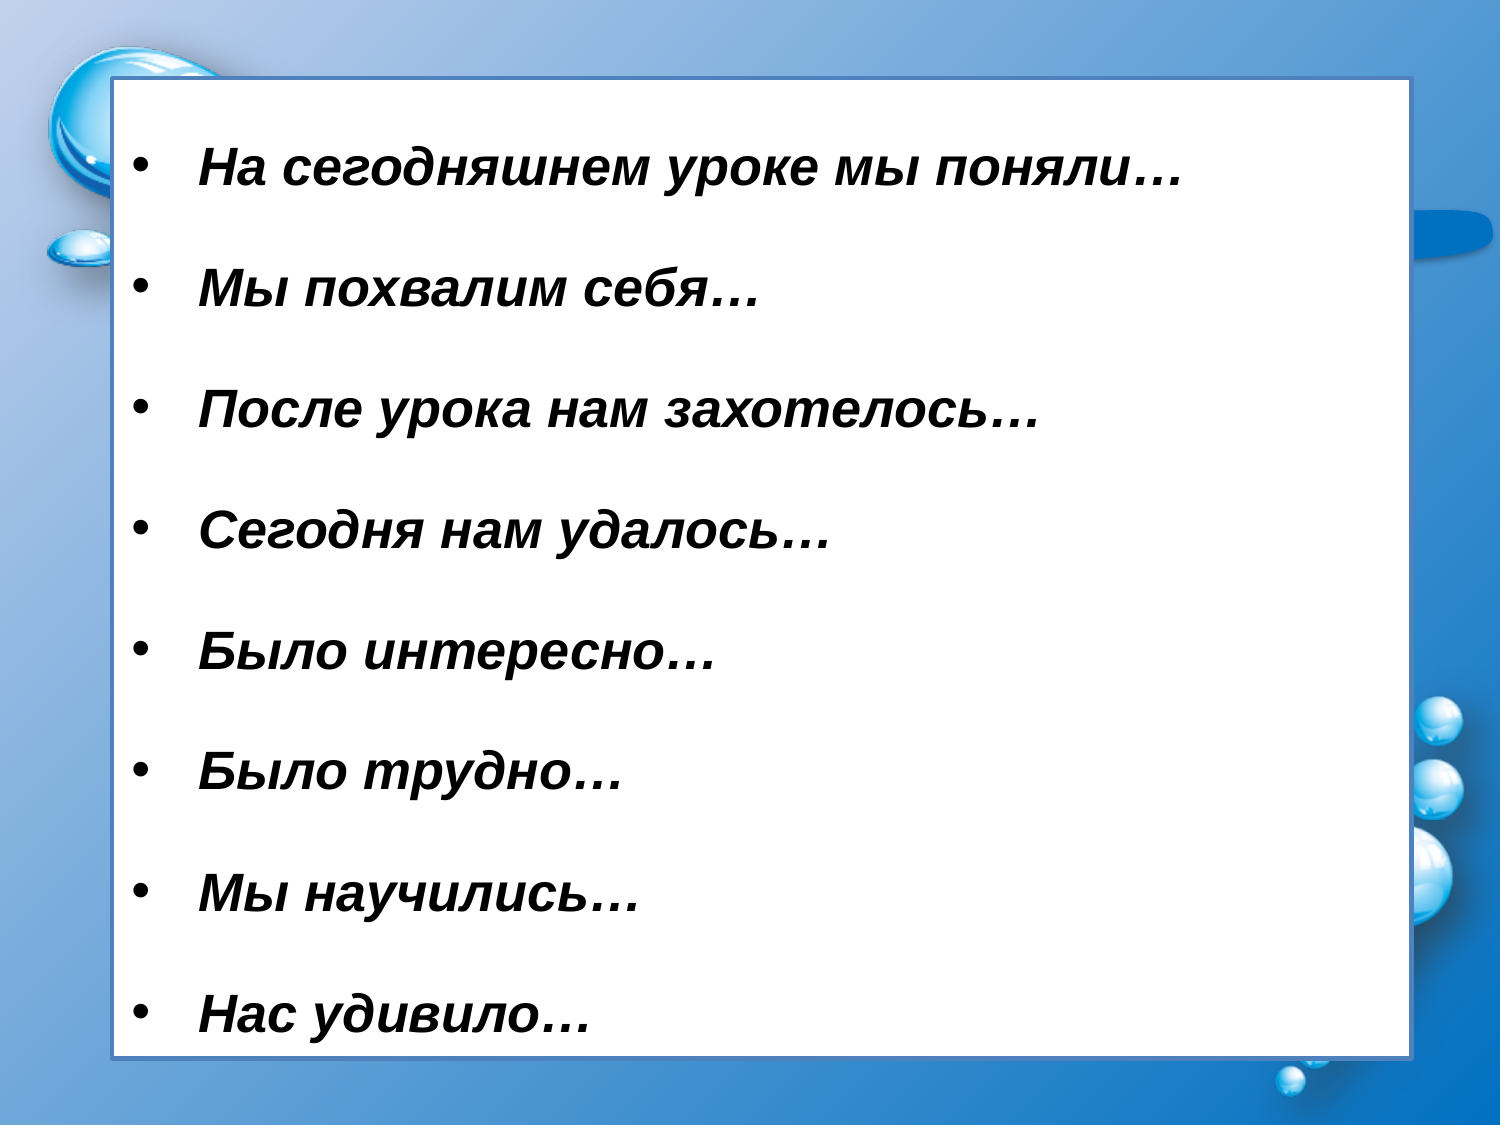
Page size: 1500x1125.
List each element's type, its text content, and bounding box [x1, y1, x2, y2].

picture [1265, 691, 1473, 1103]
list На сегодняшнем уроке мы поняли… Мы похвалим себя… После урока нам захотелось… Сегодня нам удалось… Было интересно… Было трудно… Мы научились… Нас удивило… [110, 76, 1414, 1061]
picture [35, 34, 293, 275]
